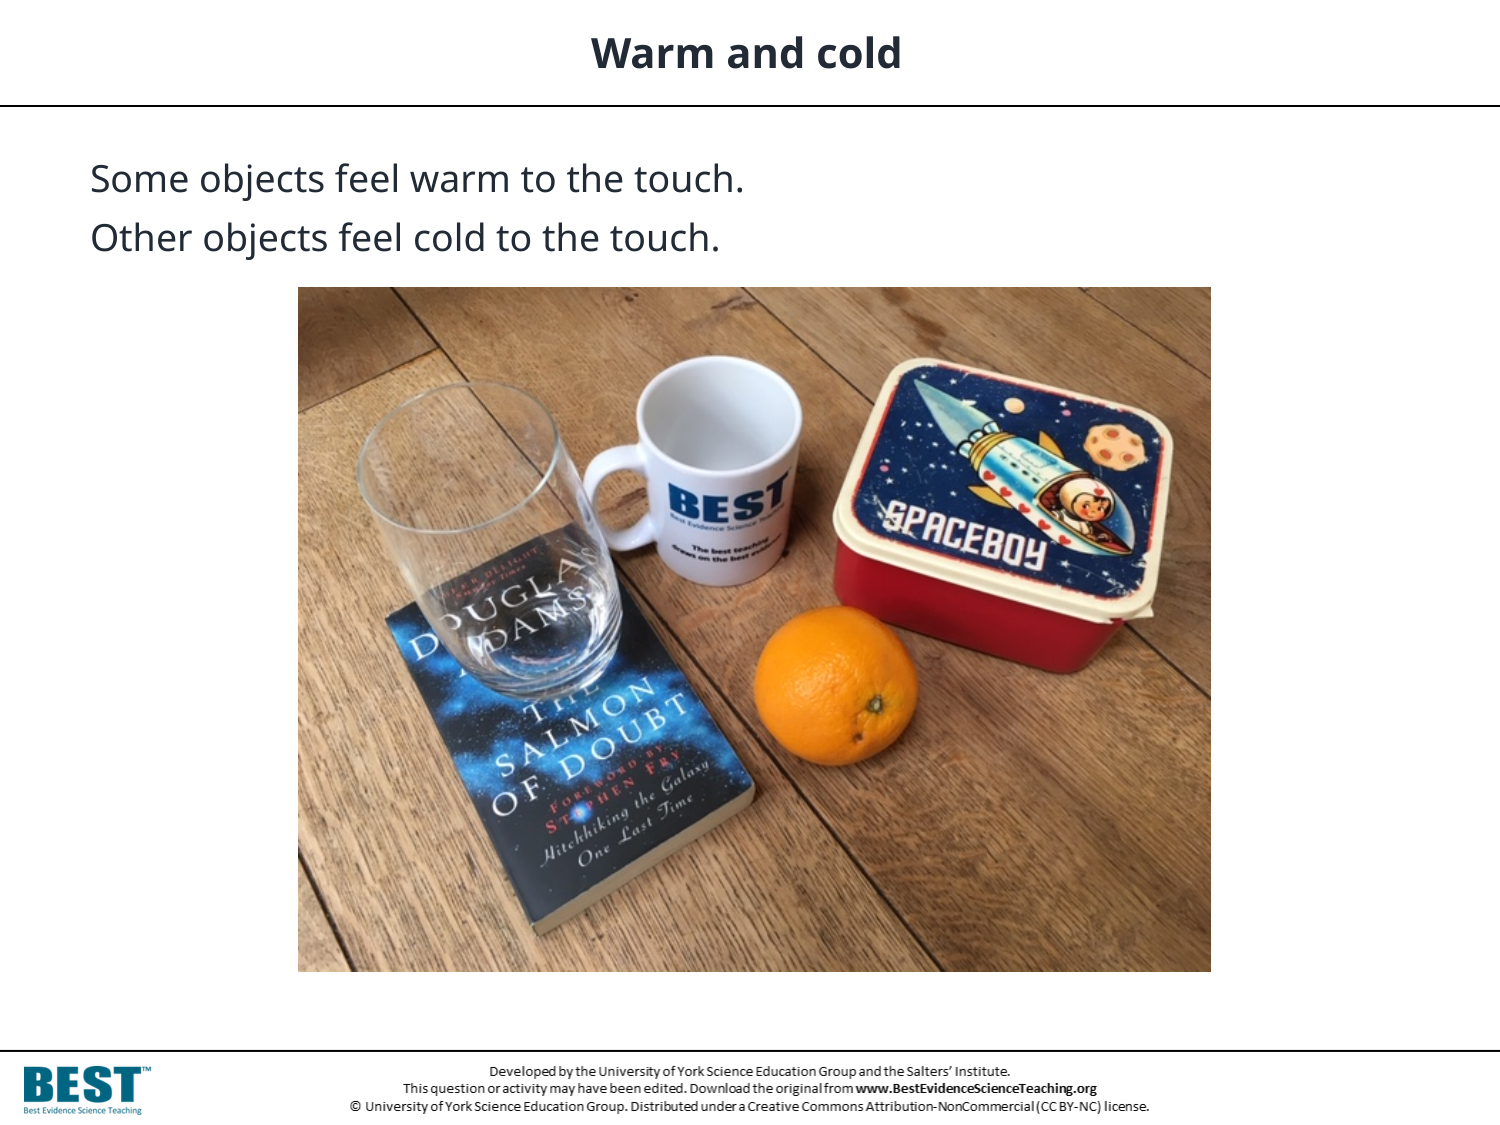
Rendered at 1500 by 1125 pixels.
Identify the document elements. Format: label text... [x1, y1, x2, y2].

picture [0, 105, 1500, 1125]
text_box Warm and cold [23, 4, 1471, 99]
